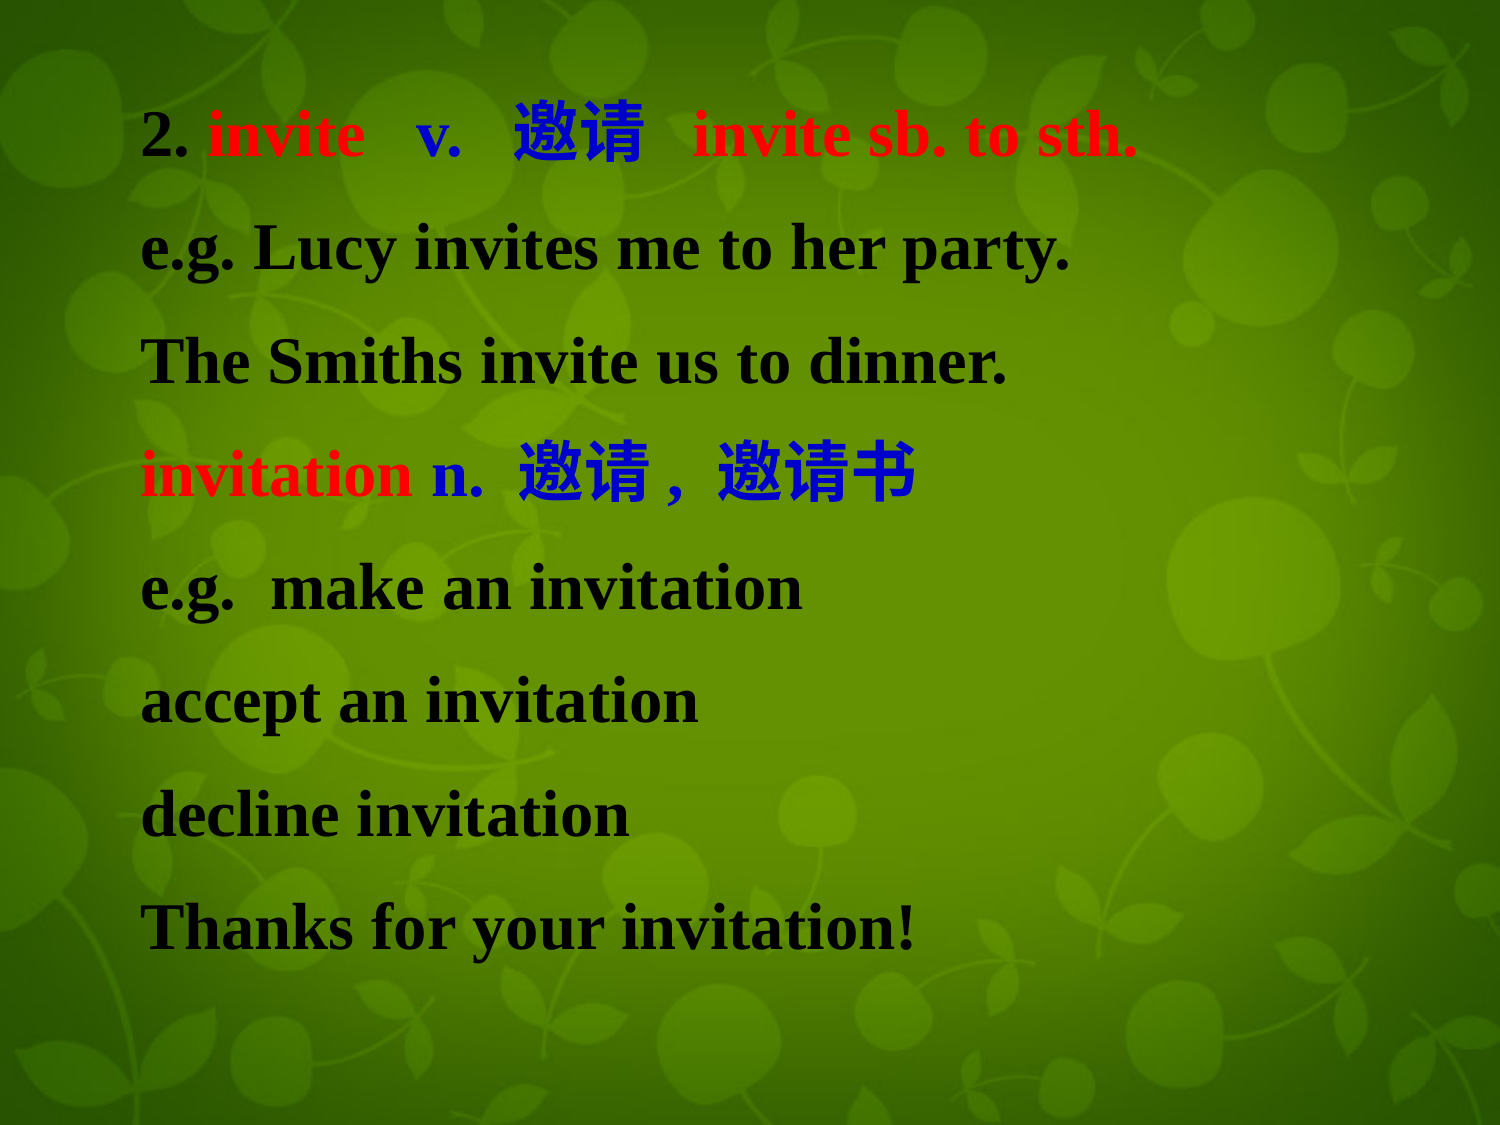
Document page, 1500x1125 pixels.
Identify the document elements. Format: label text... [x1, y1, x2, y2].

picture [0, 0, 1500, 1125]
list 2. invite v. 邀请 invite sb. to sth. e.g. Lucy invites me to her party. The Smiths invite us to dinner. invitation n. 邀请, 邀请书 e.g. make an invitation accept an invitation decline invitation Thanks for your invitation! [125, 62, 1350, 1083]
